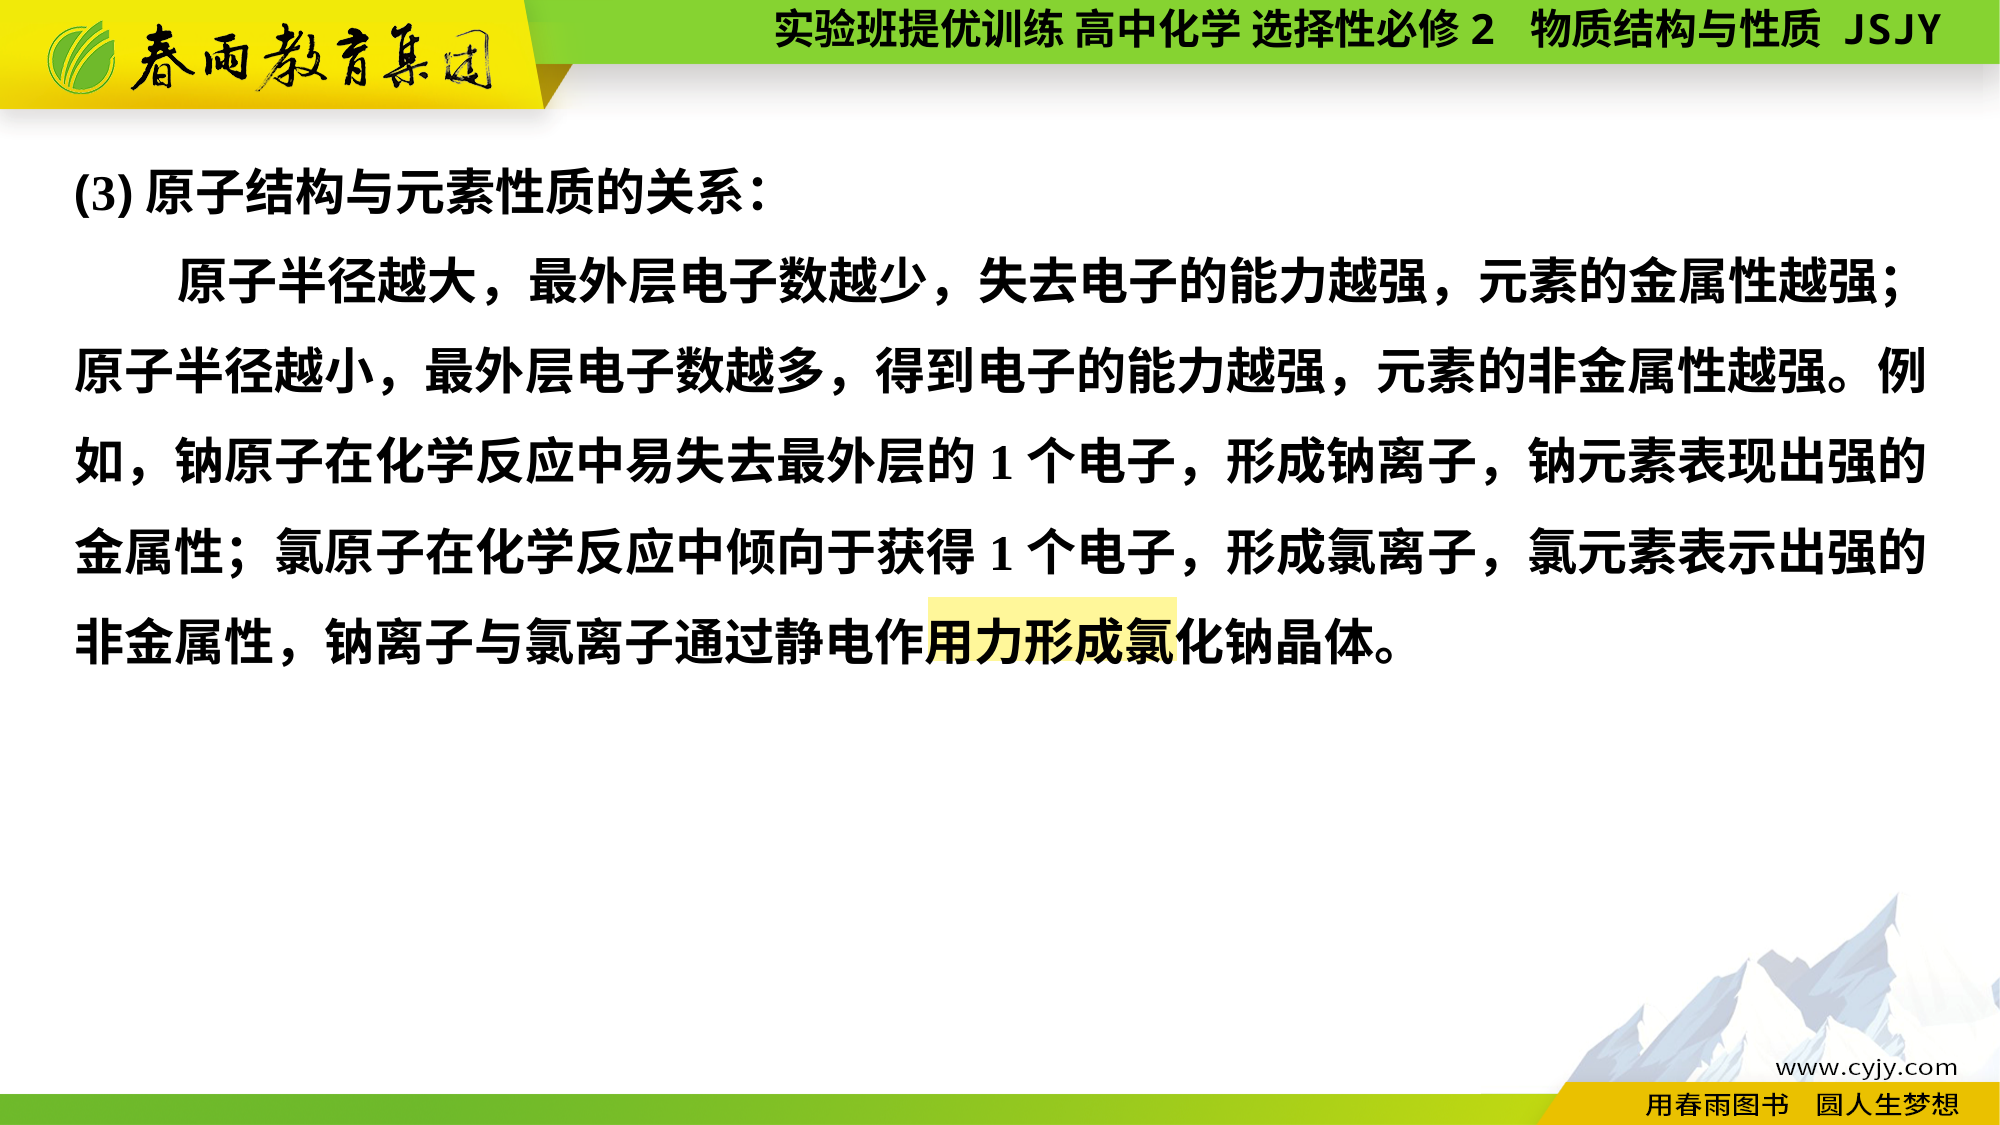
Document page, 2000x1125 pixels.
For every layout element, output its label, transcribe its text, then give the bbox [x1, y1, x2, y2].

list (3)原子结构与元素性质的关系： 原子半径越大，最外层电子数越少，失去电子的能力越强，元素的金属性越强；原子半径越小，最外层电子数越多，得到电子的能力越强，元素的非金属性越强。例如，钠原子在化学反应中易失去最外层的1个电子，形成钠离子，钠元素表现出强的金属性；氯原子在化学反应中倾向于获得1个电子，形成氯离子，氯元素表示出强的非金属性，钠离子与氯离子通过静电作用力形成氯化钠晶体。 [59, 122, 1944, 683]
picture [0, 0, 2000, 1125]
